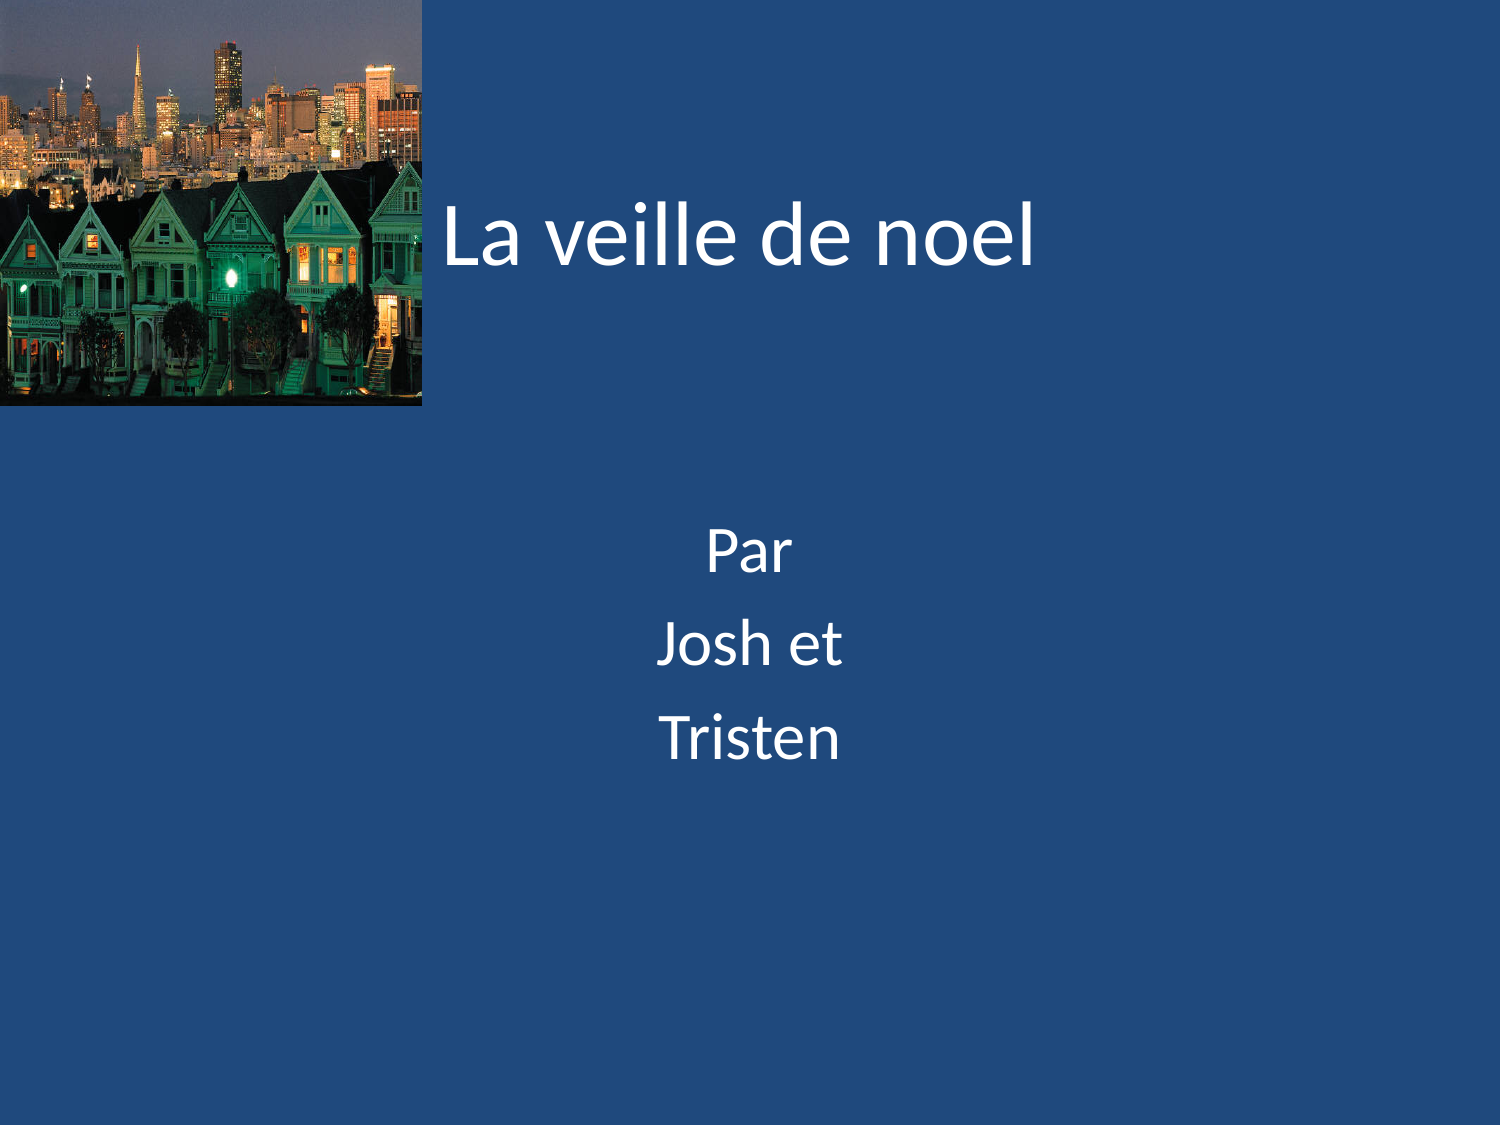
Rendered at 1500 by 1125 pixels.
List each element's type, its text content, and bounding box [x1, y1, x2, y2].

title La veille de noel [426, 108, 1388, 350]
subtitle Par Josh et Tristen [225, 498, 1275, 1063]
picture [0, 0, 422, 407]
